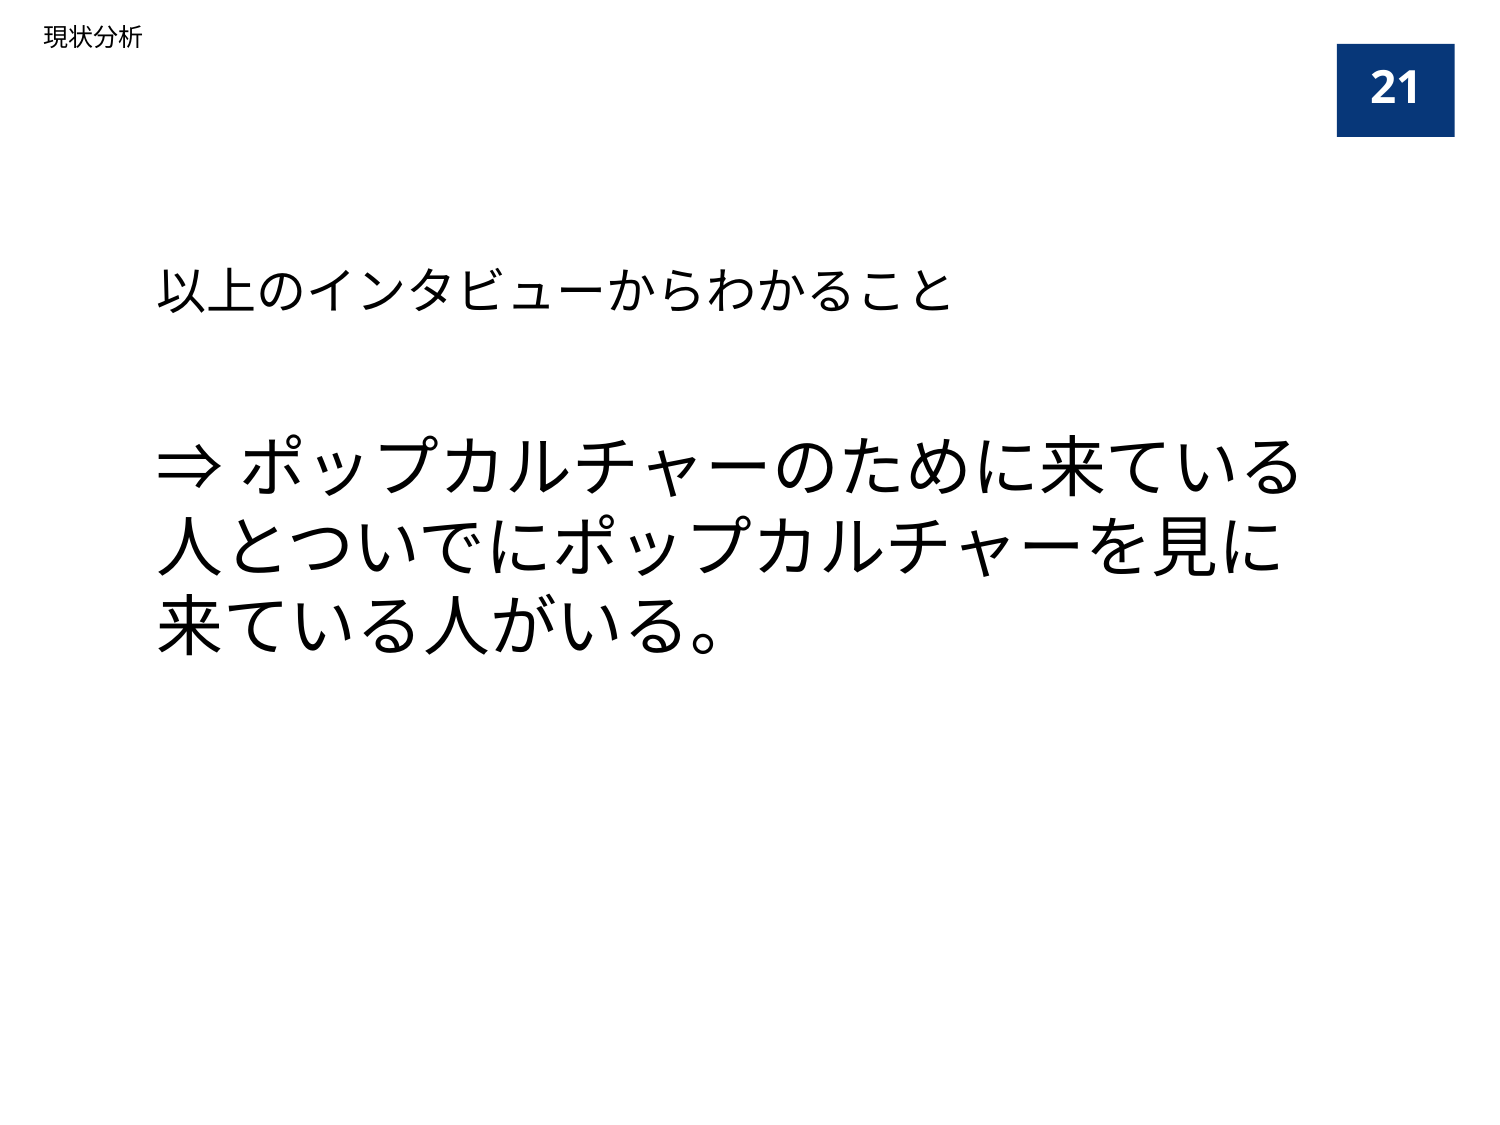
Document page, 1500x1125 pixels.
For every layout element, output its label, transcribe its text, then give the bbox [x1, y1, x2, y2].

slide_number 21 [1354, 59, 1438, 120]
text_box 現状分析 [28, 13, 311, 59]
text_box 以上のインタビューからわかること ⇒ポップカルチャーのために来ている人とついでにポップカルチャーを見に来ている人がいる。 [141, 251, 1331, 752]
